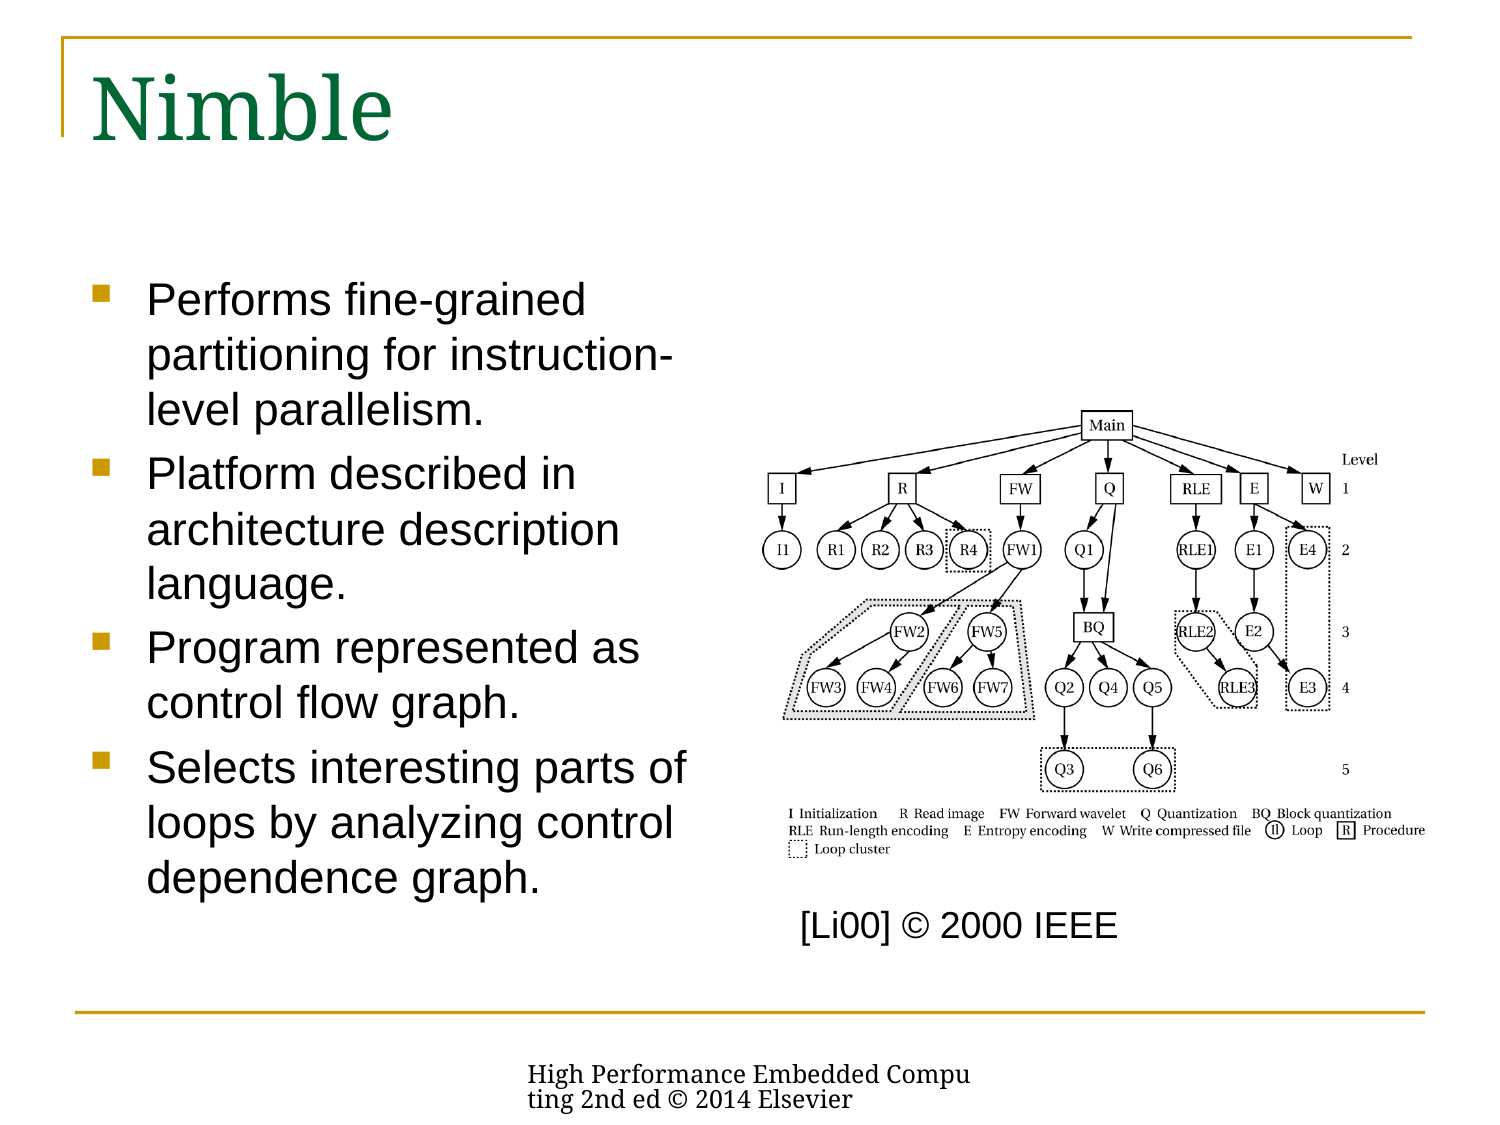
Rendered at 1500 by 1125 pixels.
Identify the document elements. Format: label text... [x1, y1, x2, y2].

title Nimble [75, 45, 1425, 233]
footer High Performance Embedded Computing 2nd ed © 2014 Elsevier [512, 1025, 988, 1100]
list Performs fine-grained partitioning for instruction-level parallelism. Platform described in architecture description language. Program represented as control flow graph. Selects interesting parts of loops by analyzing control dependence graph. [75, 262, 738, 1006]
text_box [Li00] © 2000 IEEE [785, 893, 1135, 954]
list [762, 410, 1426, 858]
